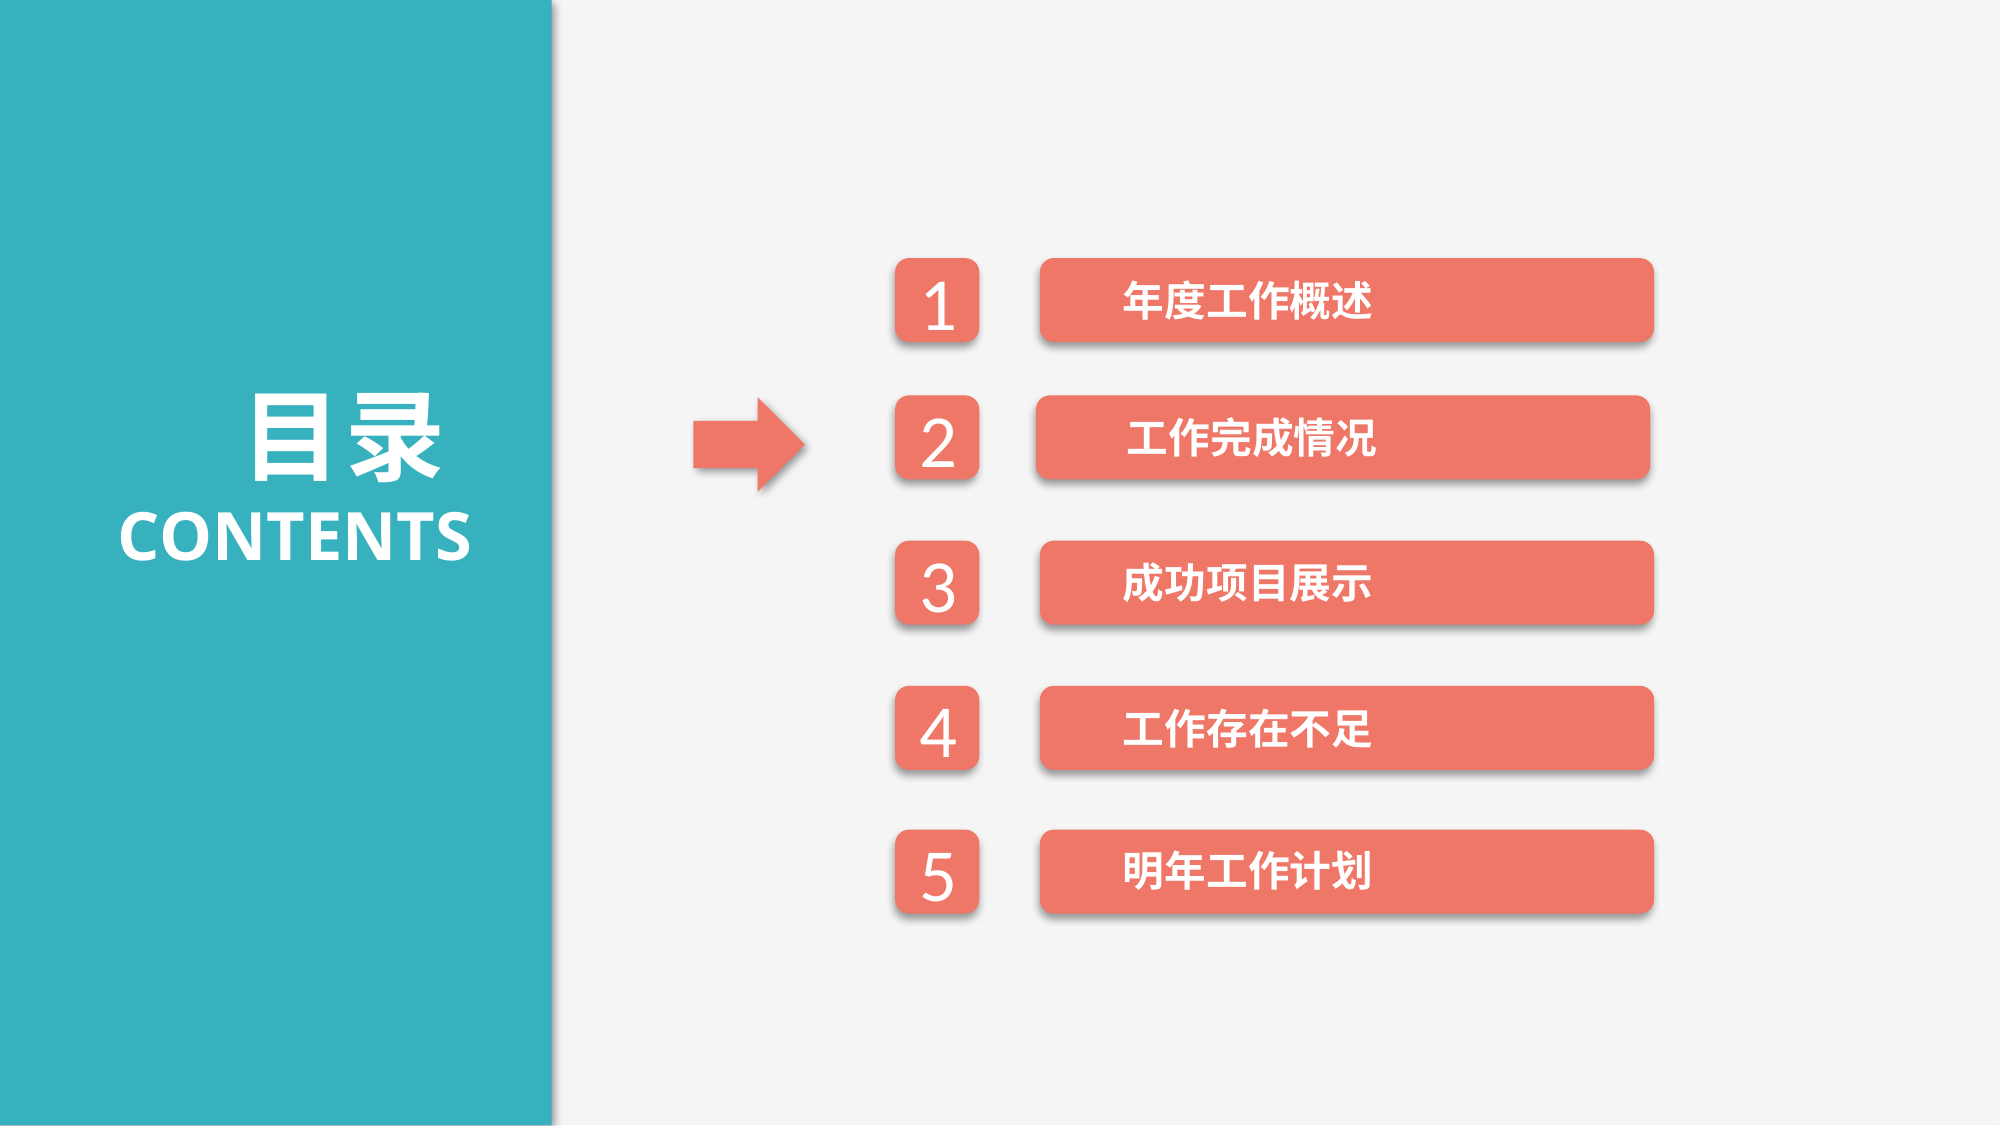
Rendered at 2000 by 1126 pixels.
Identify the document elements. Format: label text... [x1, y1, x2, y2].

text_box 3 [892, 538, 982, 627]
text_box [1039, 685, 1655, 770]
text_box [1039, 829, 1655, 914]
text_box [1039, 540, 1655, 625]
text_box 1 [892, 255, 982, 345]
text_box 5 [893, 827, 982, 916]
text_box [0, 0, 552, 1126]
text_box 目录 CONTENTS [31, 364, 493, 584]
text_box 4 [892, 683, 982, 772]
text_box [691, 395, 807, 494]
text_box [1039, 257, 1655, 343]
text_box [1035, 395, 1651, 480]
text_box 2 [892, 393, 982, 482]
